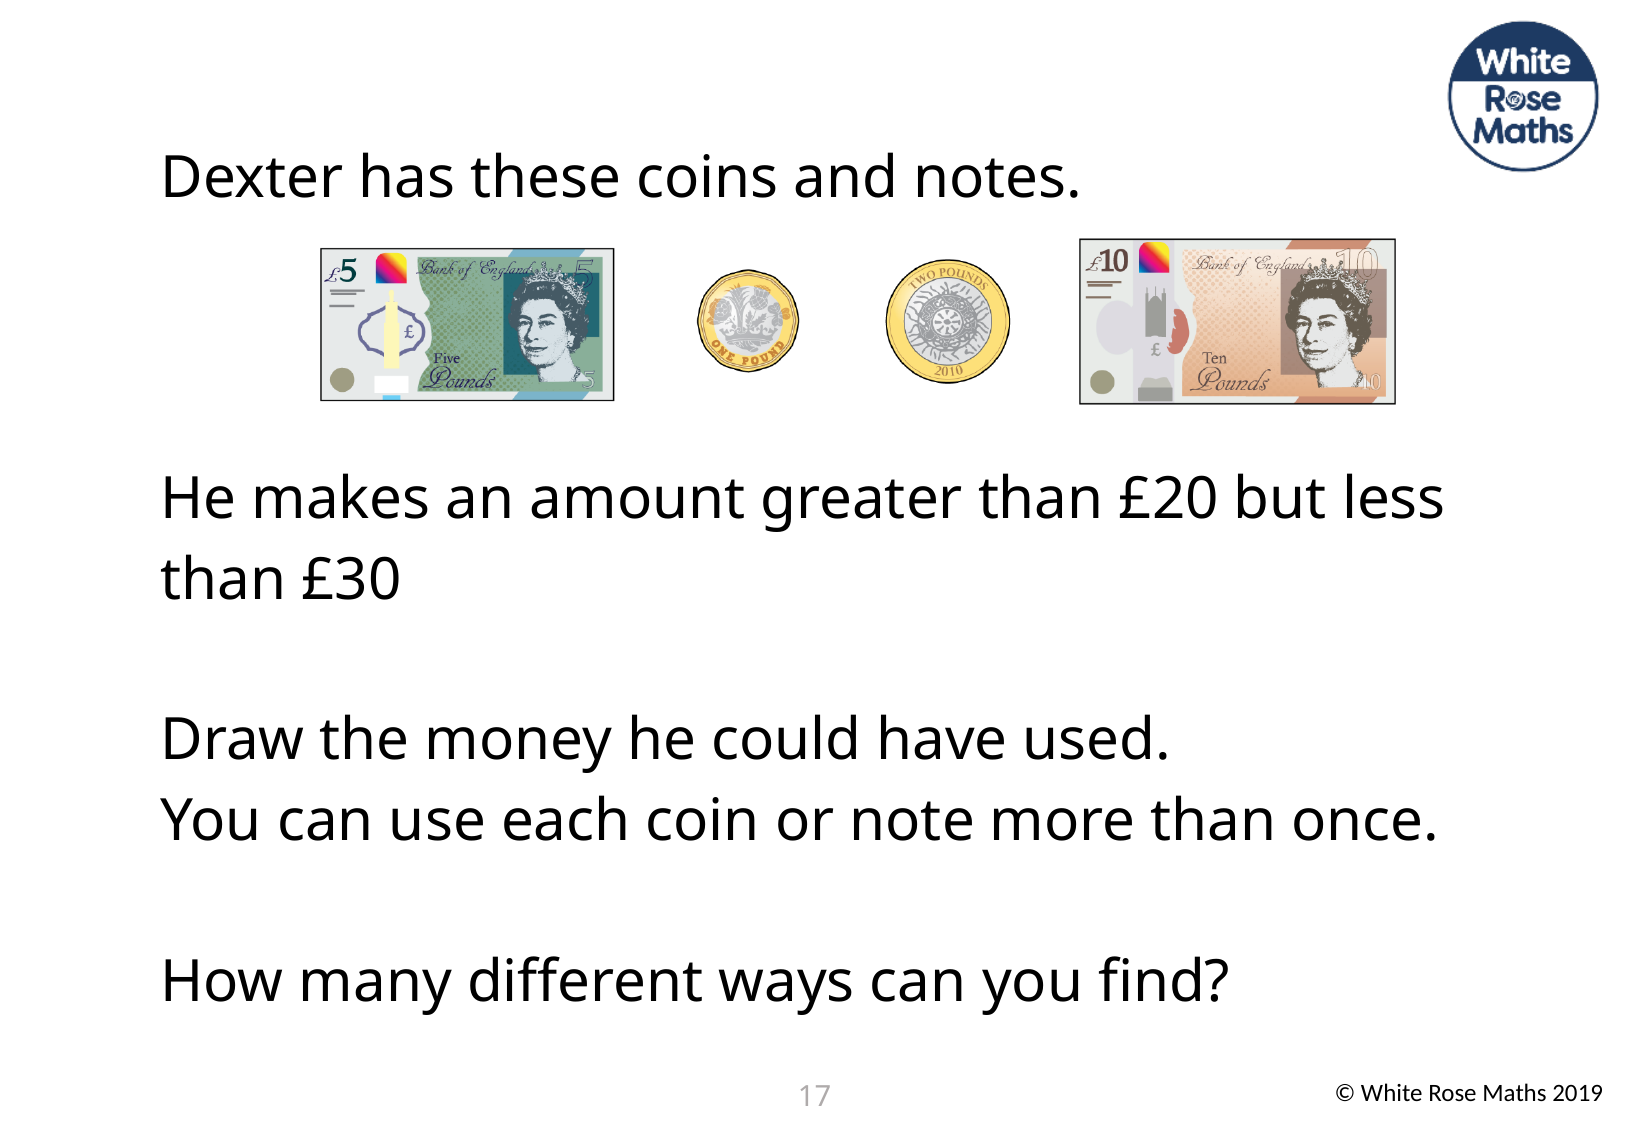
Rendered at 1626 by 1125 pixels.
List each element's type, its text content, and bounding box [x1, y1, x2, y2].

picture [1073, 230, 1400, 411]
text_box Dexter has these coins and notes. He makes an amount greater than £20 but less than £30 Draw the money he could have used. You can use each coin or note more than once. How many different ways can you find? [145, 120, 1468, 1125]
picture [1444, 17, 1602, 175]
picture [306, 238, 628, 403]
picture [869, 235, 1020, 406]
picture [681, 261, 816, 380]
